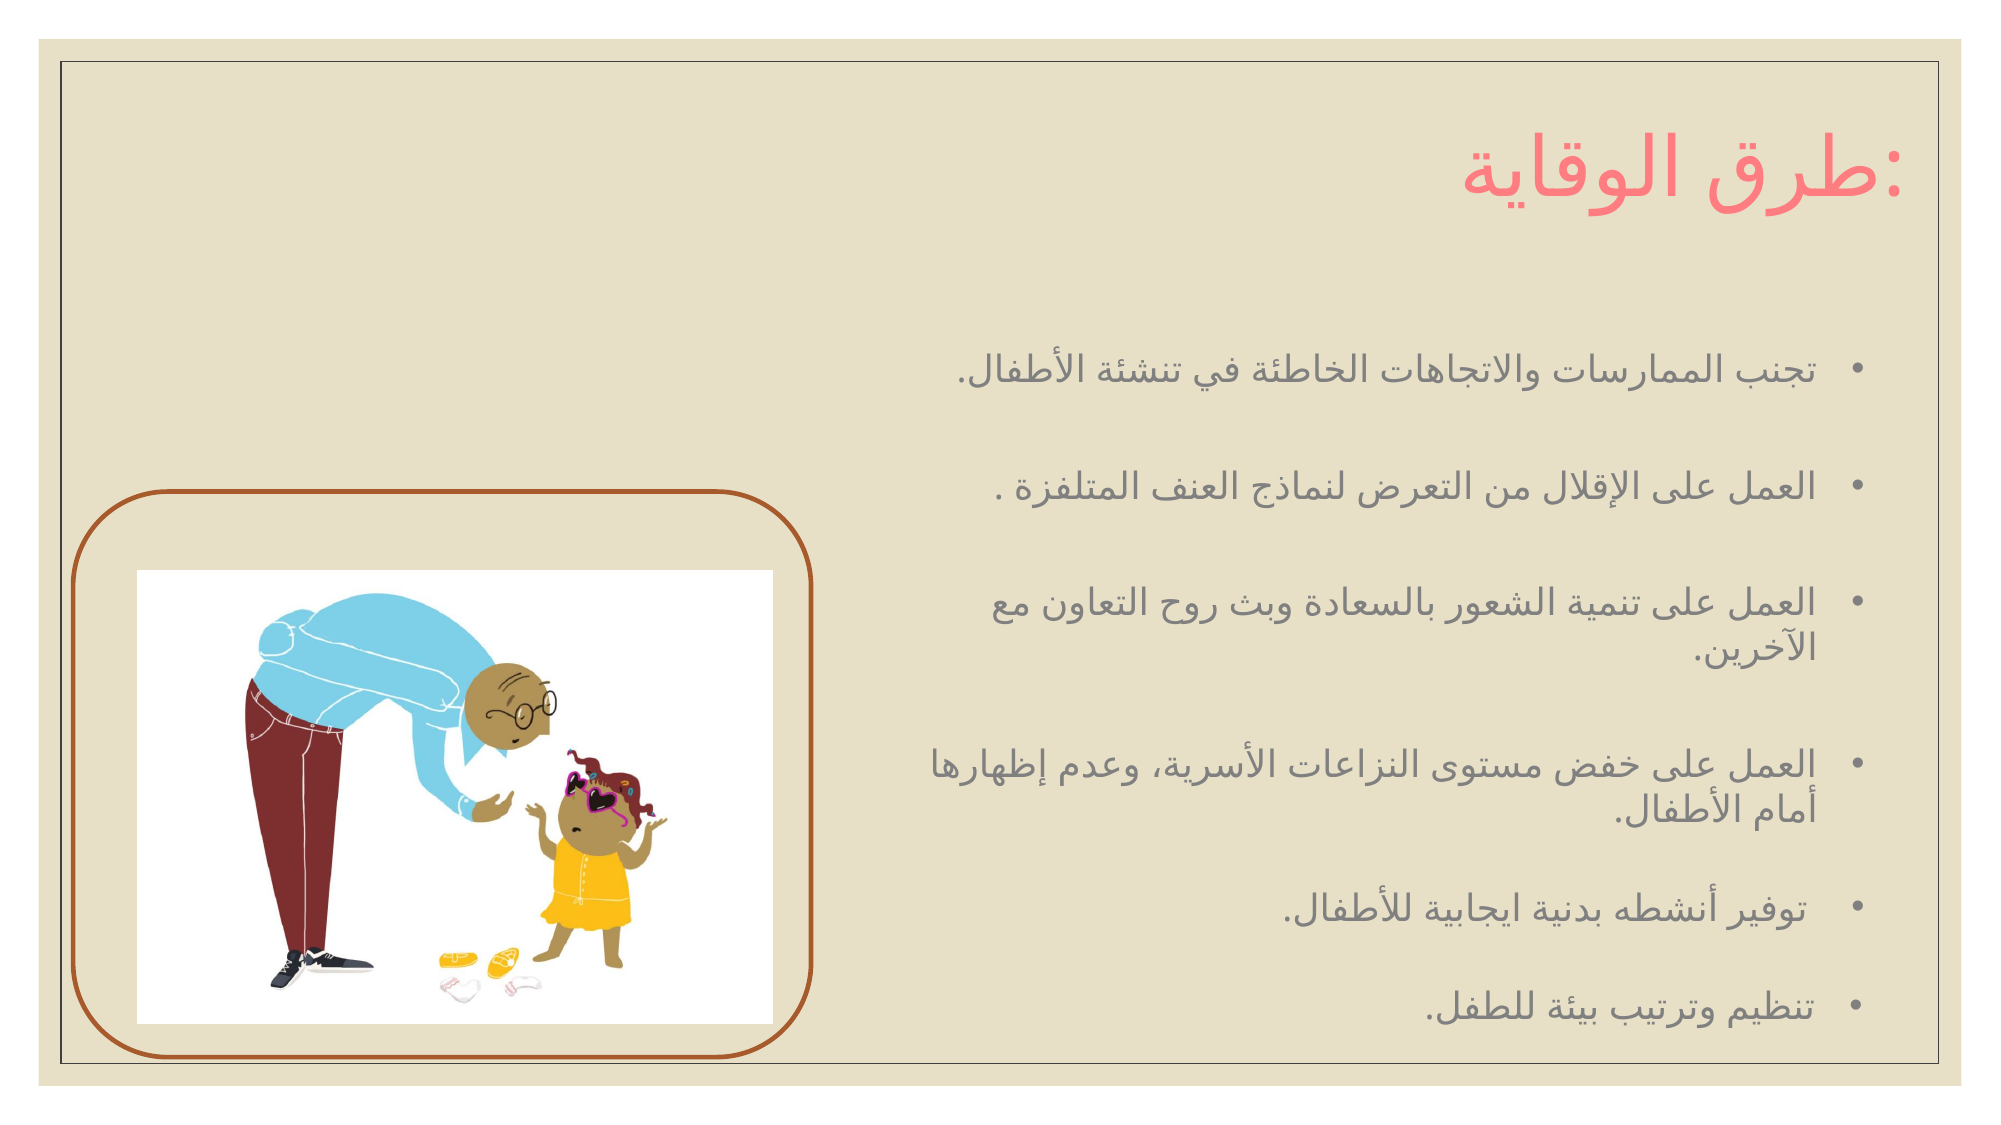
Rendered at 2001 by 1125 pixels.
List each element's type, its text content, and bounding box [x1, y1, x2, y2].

text_box العمل على الإقلال من التعرض لنماذج العنف المتلفزة . [879, 454, 1880, 514]
text_box توفير أنشطه بدنية ايجابية للأطفال. [879, 876, 1880, 936]
text_box طرق الوقاية: [1444, 105, 1921, 221]
text_box العمل على تنمية الشعور بالسعادة وبث روح التعاون مع الآخرين. [879, 570, 1880, 676]
text_box تجنب الممارسات والاتجاهات الخاطئة في تنشئة الأطفال. [879, 337, 1880, 398]
text_box تنظيم وترتيب بيئة للطفل. [1409, 974, 1878, 1035]
picture [137, 570, 773, 1024]
text_box [72, 490, 813, 1059]
text_box العمل على خفض مستوى النزاعات الأسرية، وعدم إظهارها أمام الأطفال. [879, 732, 1880, 838]
